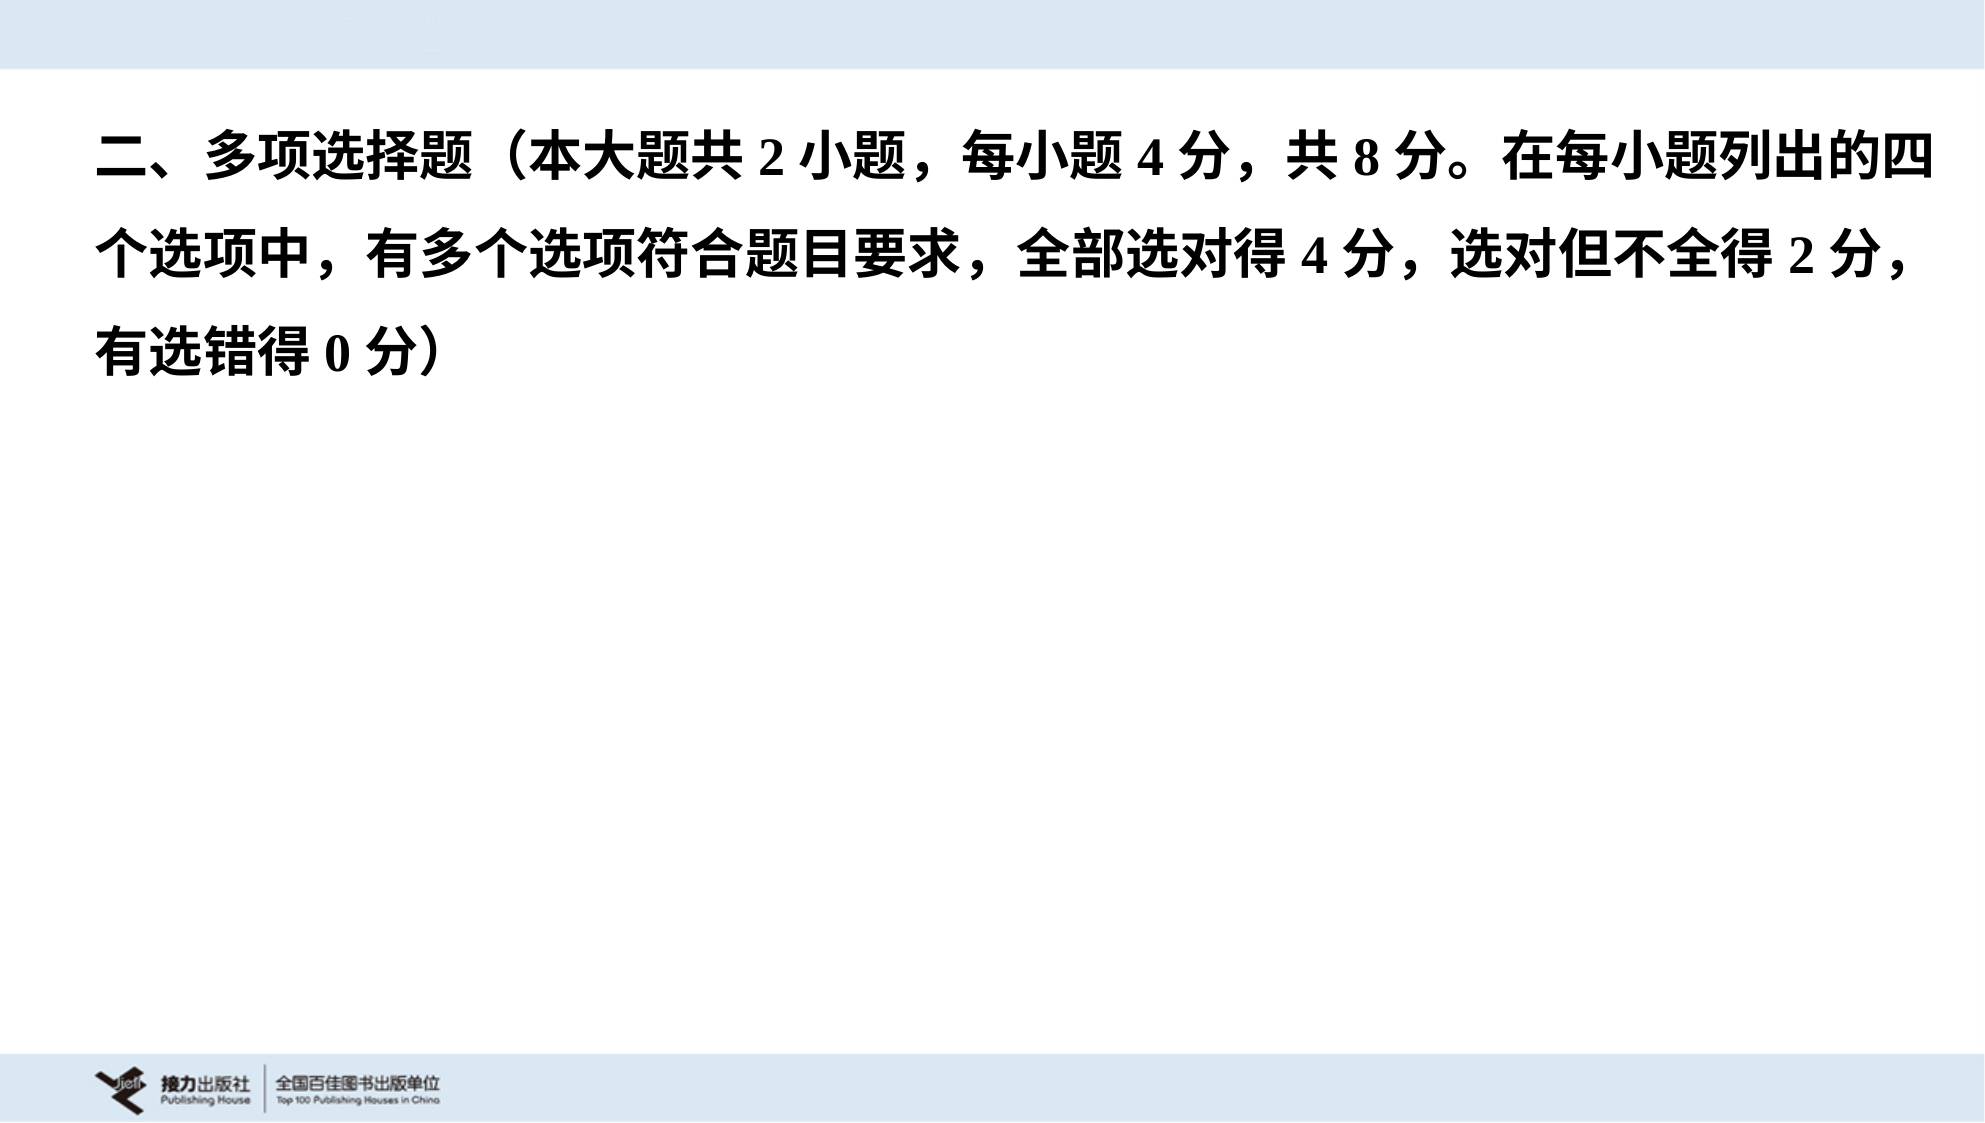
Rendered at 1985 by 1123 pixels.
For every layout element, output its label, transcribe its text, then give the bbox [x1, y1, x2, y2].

text_box 二、多项选择题（本大题共2小题，每小题4分，共8分。在每小题列出的四 个选项中，有多个选项符合题目要求，全部选对得4分，选对但不全得2分， 有选错得0分） [94, 88, 1892, 401]
picture [0, 0, 1985, 1122]
